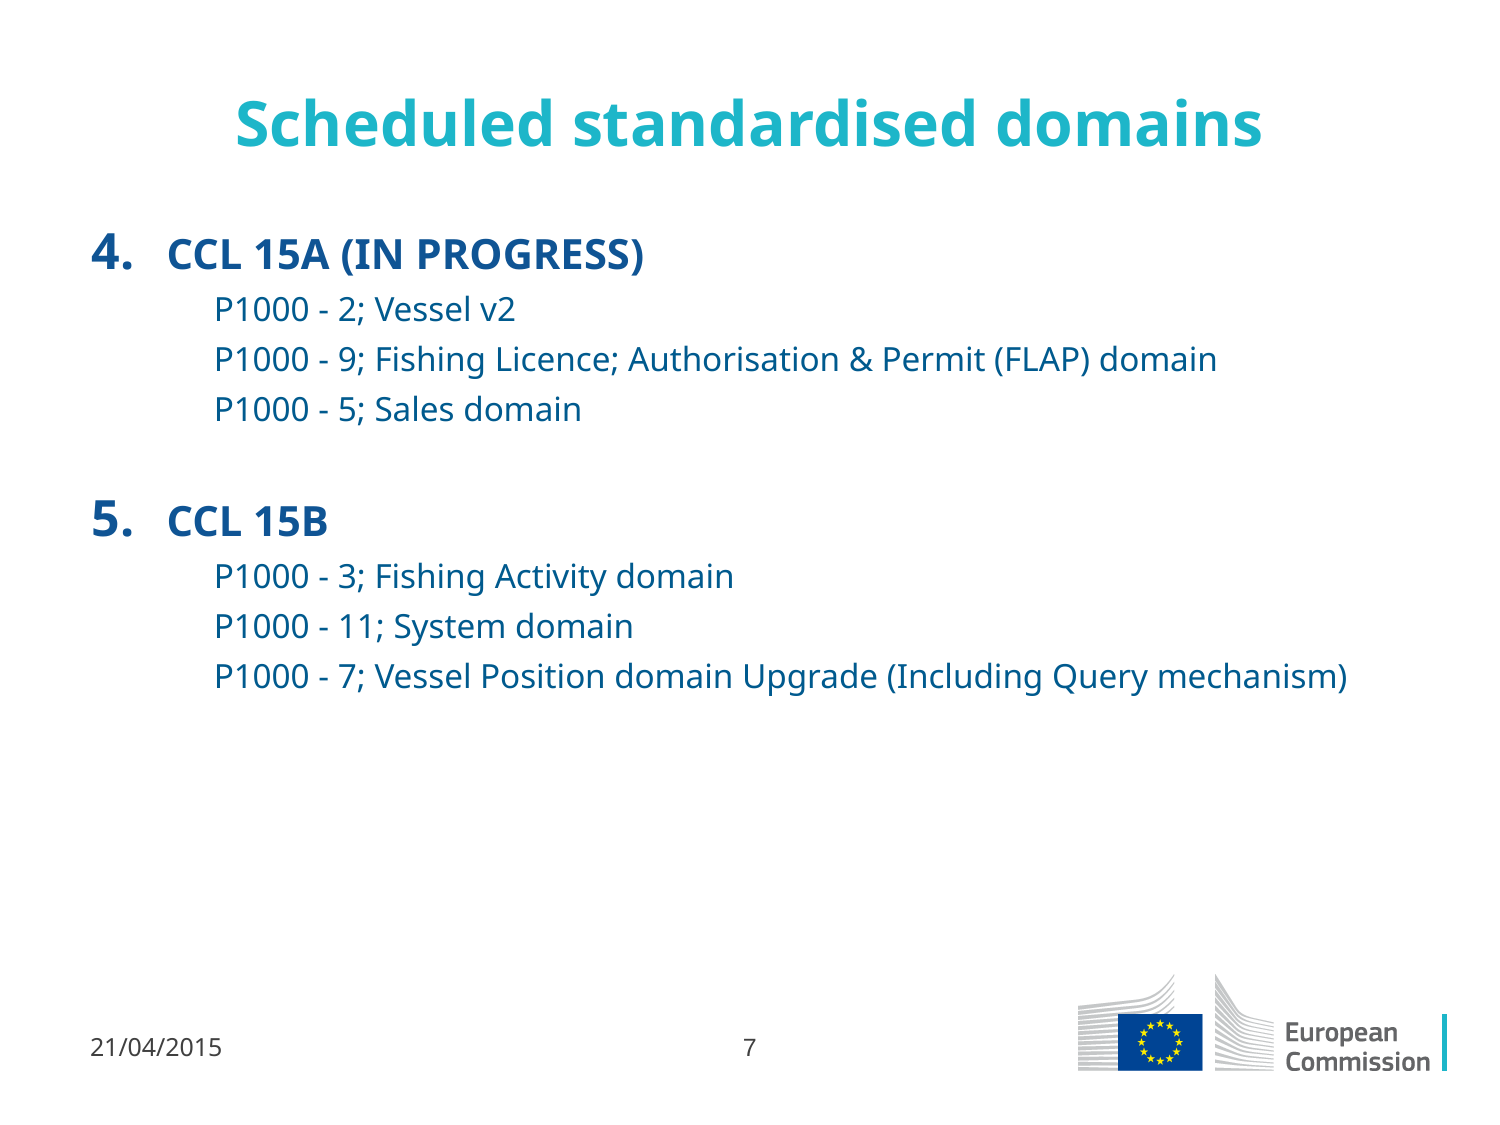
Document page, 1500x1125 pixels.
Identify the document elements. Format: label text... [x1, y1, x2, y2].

slide_number 7 [714, 1024, 786, 1103]
list CCL 15A (in progress) P1000 - 2; Vessel v2 P1000 - 9; Fishing Licence; Authorisation & Permit (FLAP) domain P1000 - 5; Sales domain CCL 15B P1000 - 3; Fishing Activity domain P1000 - 11; System domain P1000 - 7; Vessel Position domain Upgrade (Including Query mechanism) [76, 219, 1427, 1012]
picture [1078, 974, 1447, 1071]
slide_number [74, 1024, 266, 1103]
title Scheduled standardised domains [75, 44, 1425, 199]
